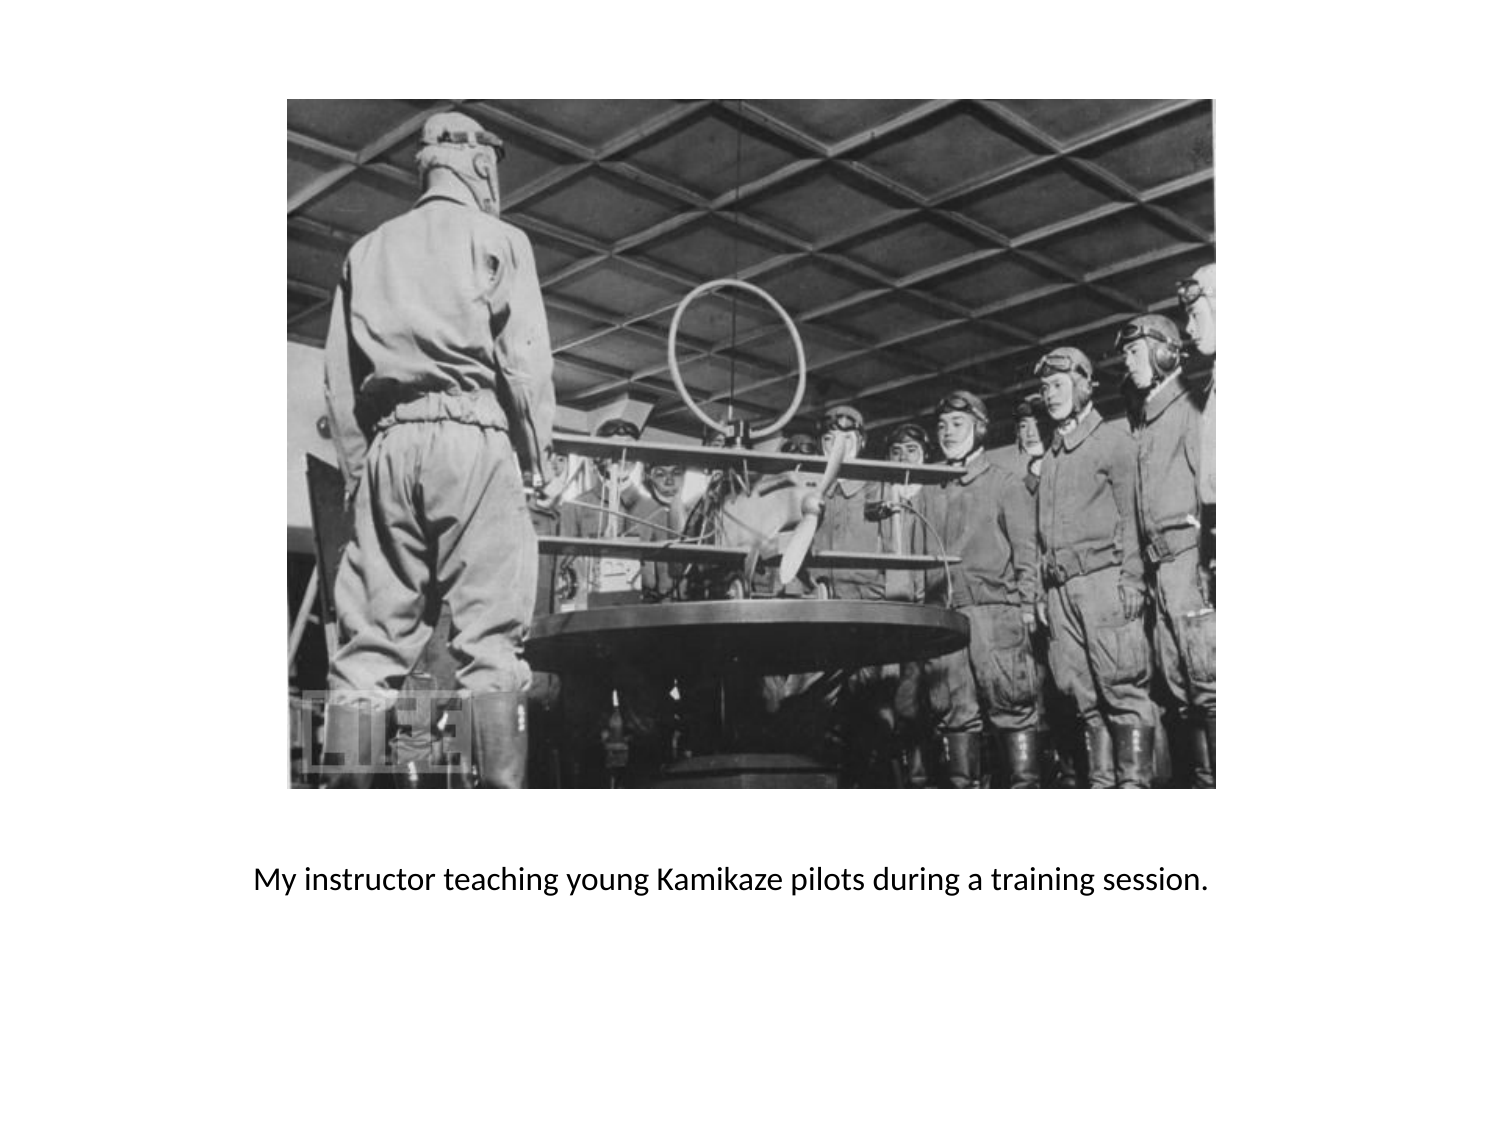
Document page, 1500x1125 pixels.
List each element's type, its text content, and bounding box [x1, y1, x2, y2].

picture [287, 99, 1216, 790]
text_box My instructor teaching young Kamikaze pilots during a training session. [238, 849, 1234, 905]
